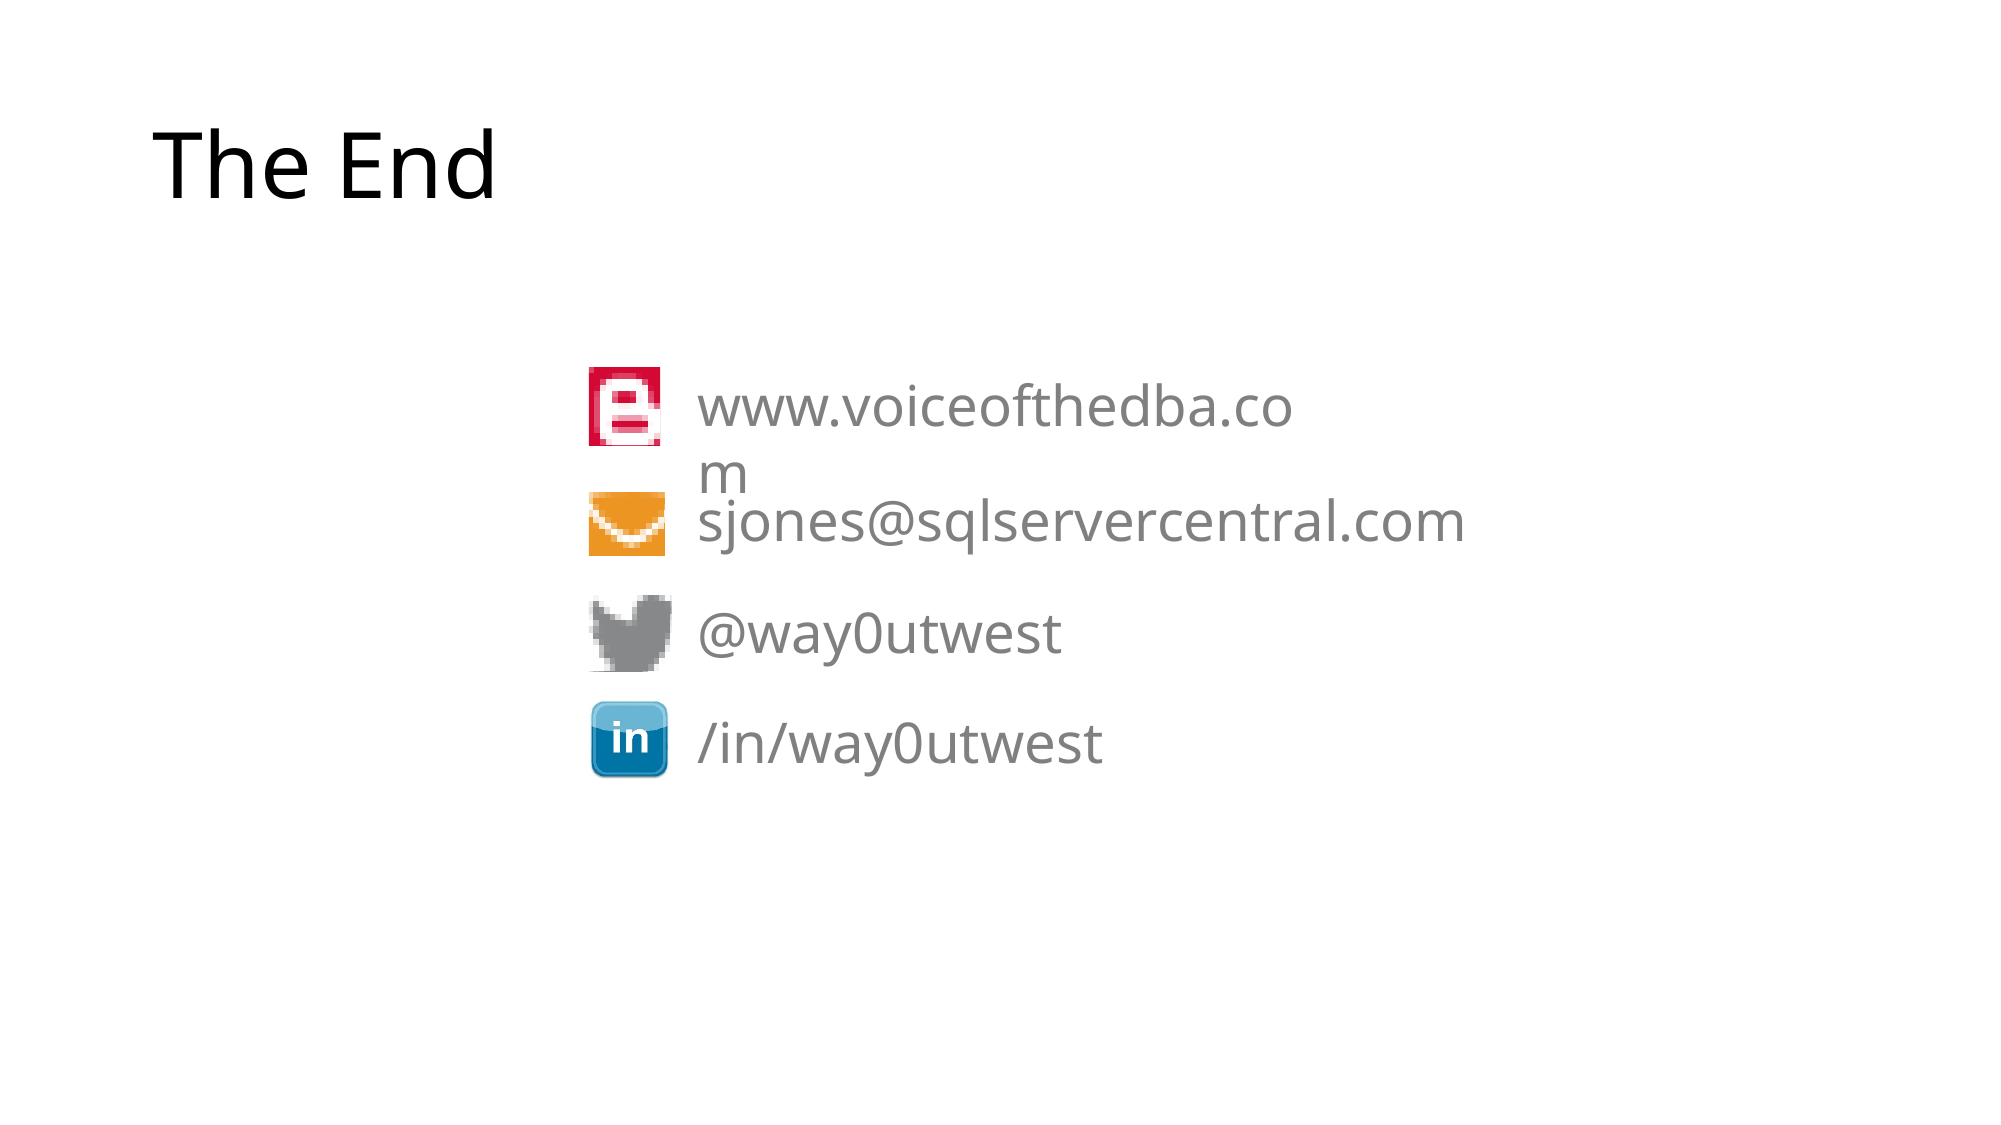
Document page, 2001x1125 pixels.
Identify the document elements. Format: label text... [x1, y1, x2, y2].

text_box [588, 362, 1677, 783]
title The End [137, 59, 1863, 278]
